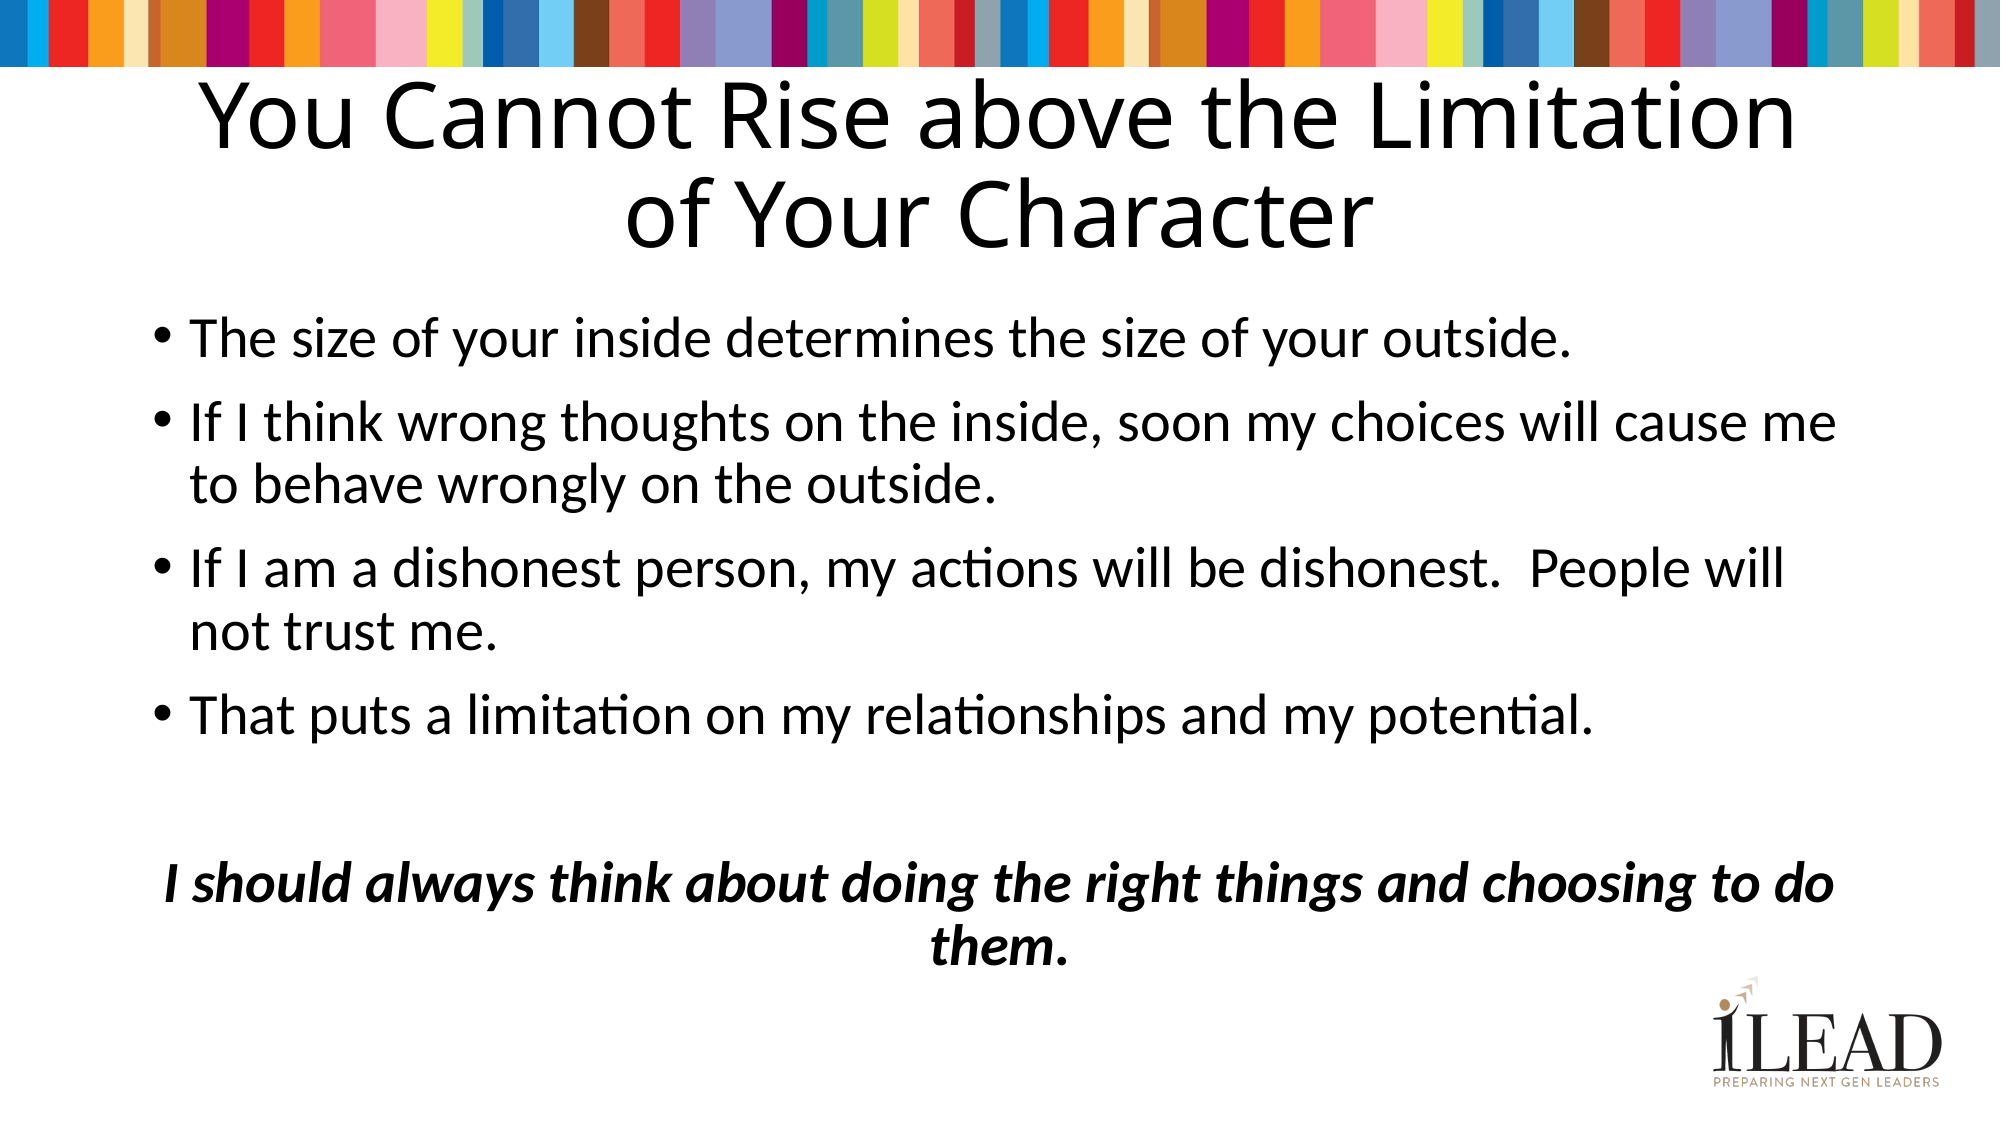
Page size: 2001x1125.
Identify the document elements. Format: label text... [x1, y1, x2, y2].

picture [1709, 972, 1945, 1091]
picture [48, 0, 808, 67]
picture [0, 0, 26, 67]
title You Cannot Rise above the Limitation of Your Character [137, 67, 1863, 278]
list The size of your inside determines the size of your outside. If I think wrong thoughts on the inside, soon my choices will cause me to behave wrongly on the outside. If I am a dishonest person, my actions will be dishonest. People will not trust me. That puts a limitation on my relationships and my potential. I should always think about doing the right things and choosing to do them. [137, 299, 1863, 1014]
picture [828, 0, 1026, 67]
picture [1828, 0, 2000, 67]
picture [1048, 0, 1808, 67]
